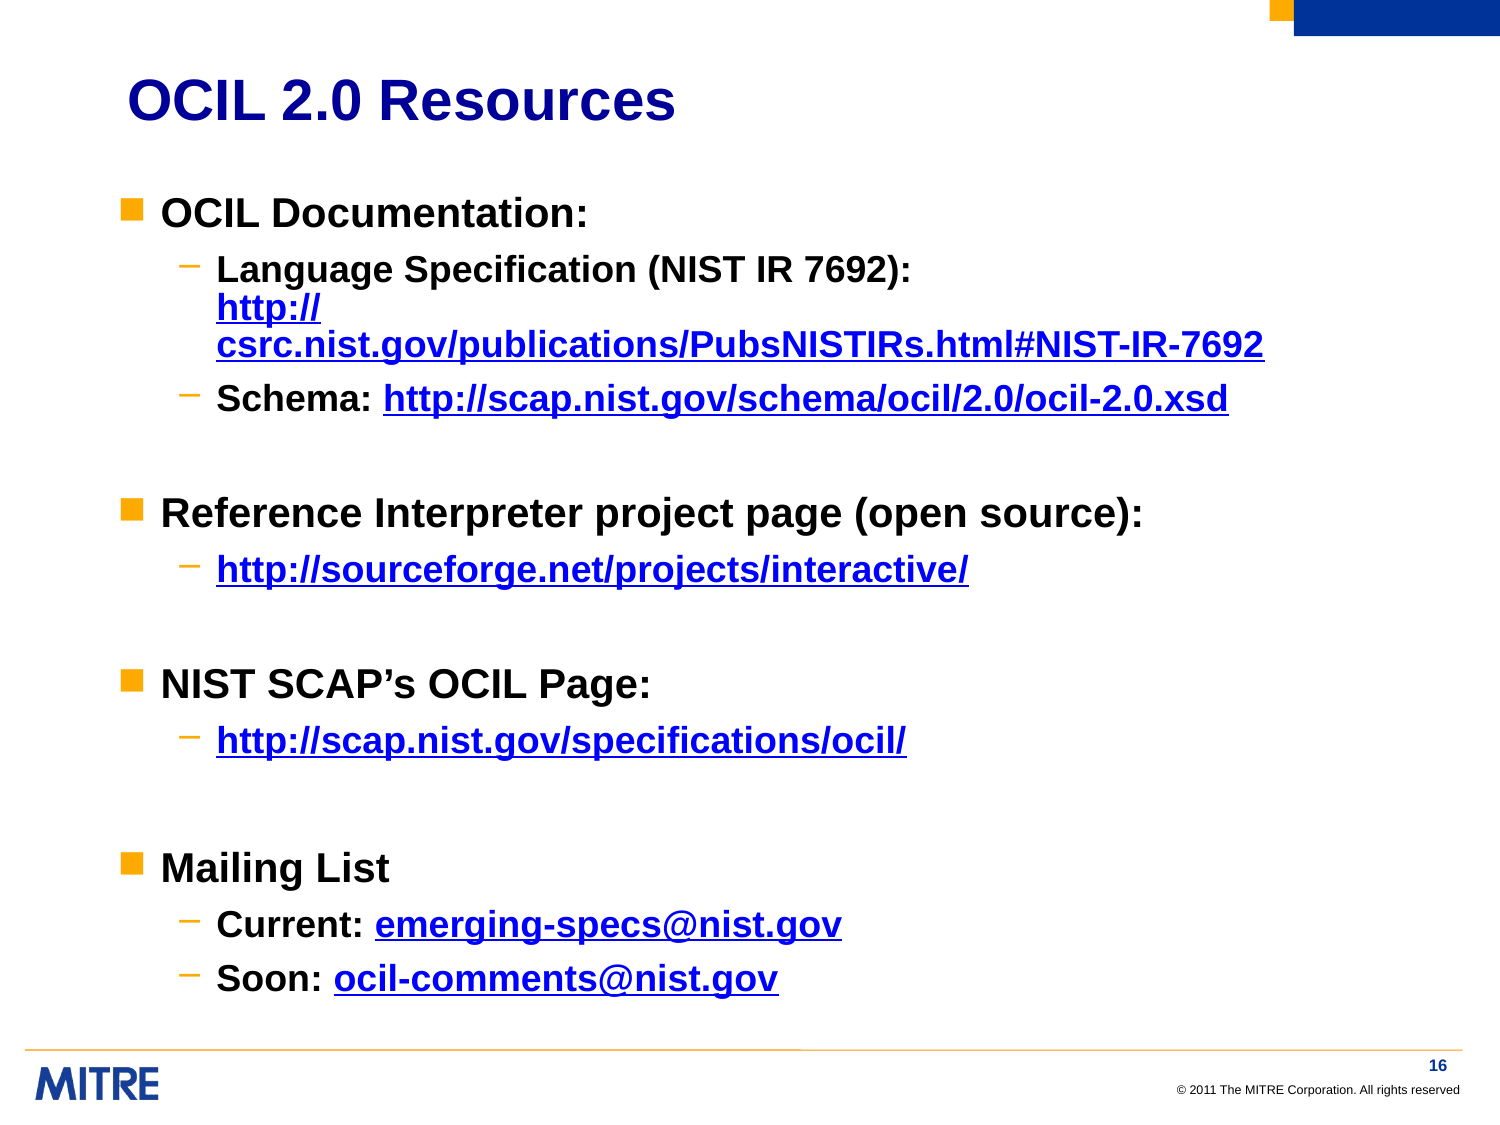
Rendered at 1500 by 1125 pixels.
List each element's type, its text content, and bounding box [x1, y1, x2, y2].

picture [30, 1064, 163, 1106]
slide_number 16 [1374, 1049, 1463, 1076]
list OCIL Documentation: Language Specification (NIST IR 7692): http://csrc.nist.gov/publications/PubsNISTIRs.html#NIST-IR-7692 Schema: http://scap.nist.gov/schema/ocil/2.0/ocil-2.0.xsd Reference Interpreter project page (open source): http://sourceforge.net/projects/interactive/ NIST SCAP’s OCIL Page: http://scap.nist.gov/specifications/ocil/ Mailing List Current: emerging-specs@nist.gov Soon: ocil-comments@nist.gov [108, 186, 1371, 976]
title OCIL 2.0 Resources [112, 62, 1288, 151]
